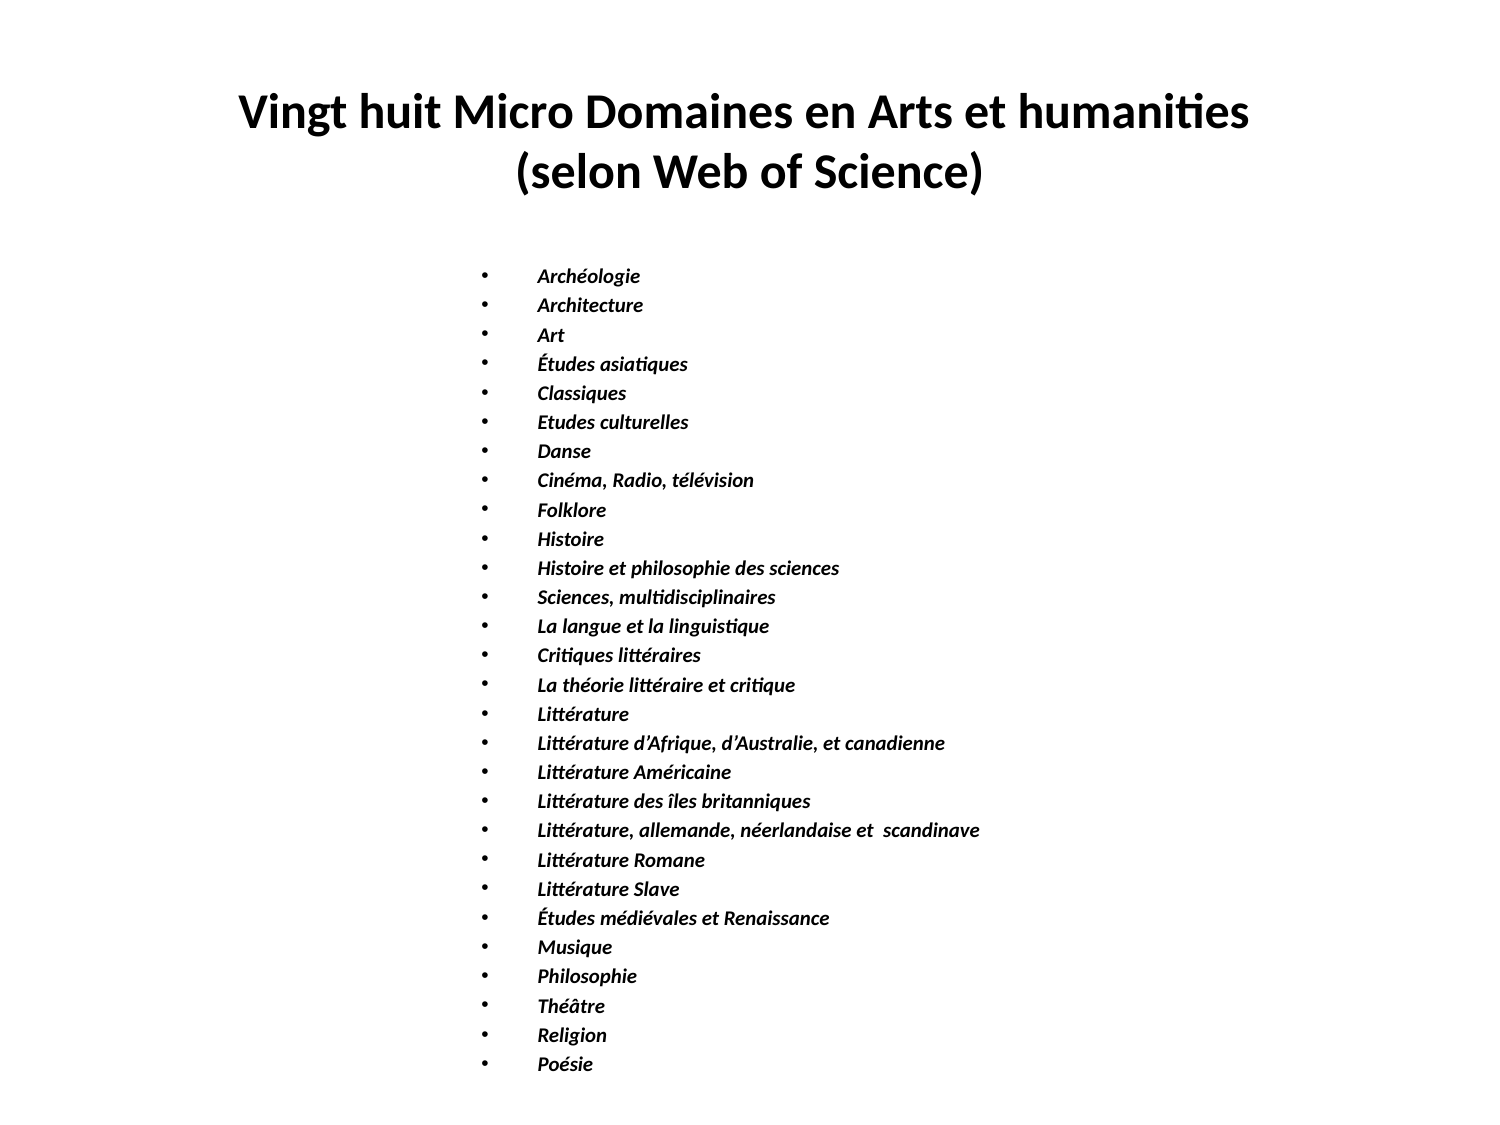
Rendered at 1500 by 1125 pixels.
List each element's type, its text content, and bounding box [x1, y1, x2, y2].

title Vingt huit Micro Domaines en Arts et humanities (selon Web of Science) [75, 45, 1425, 233]
list Archéologie Architecture Art Études asiatiques Classiques Etudes culturelles Danse Cinéma, Radio, télévision Folklore Histoire Histoire et philosophie des sciences Sciences, multidisciplinaires La langue et la linguistique Critiques littéraires La théorie littéraire et critique Littérature Littérature d’Afrique, d’Australie, et canadienne Littérature Américaine Littérature des îles britanniques Littérature, allemande, néerlandaise et scandinave Littérature Romane Littérature Slave Études médiévales et Renaissance Musique Philosophie Théâtre Religion Poésie [466, 255, 1388, 1071]
